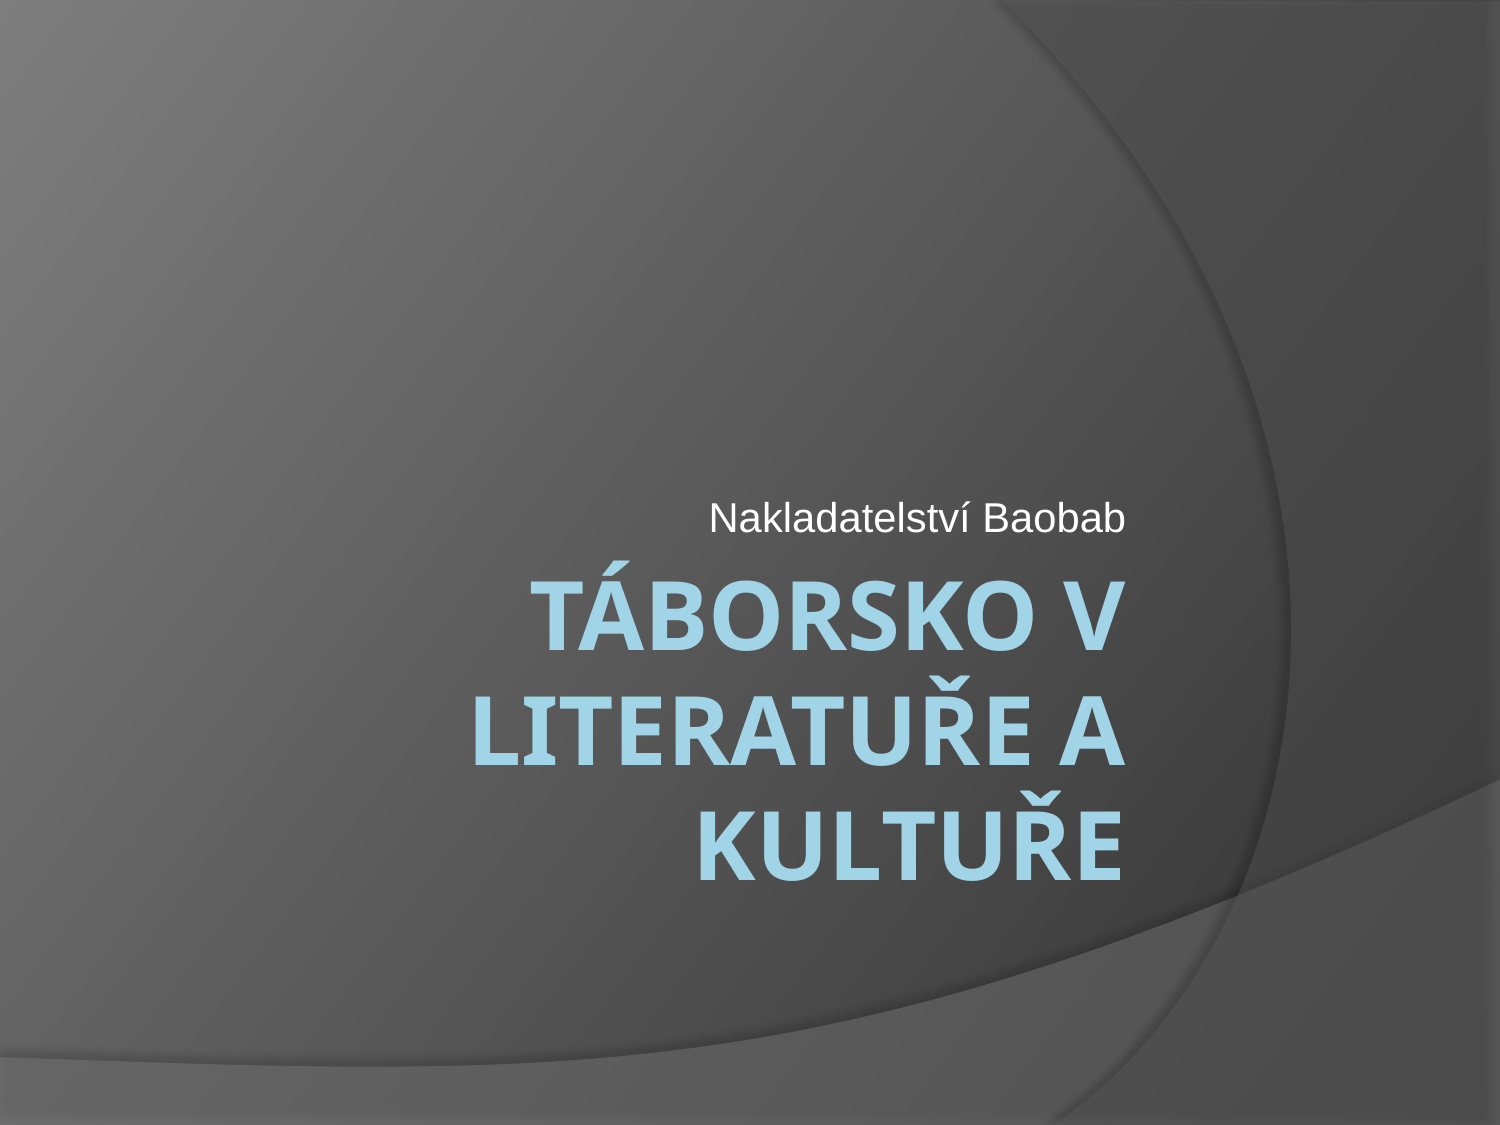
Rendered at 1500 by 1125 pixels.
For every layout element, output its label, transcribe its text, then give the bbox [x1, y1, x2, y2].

subtitle Nakladatelství Baobab [71, 253, 1134, 541]
title Táborsko v literatuře a kultuře [70, 547, 1134, 925]
